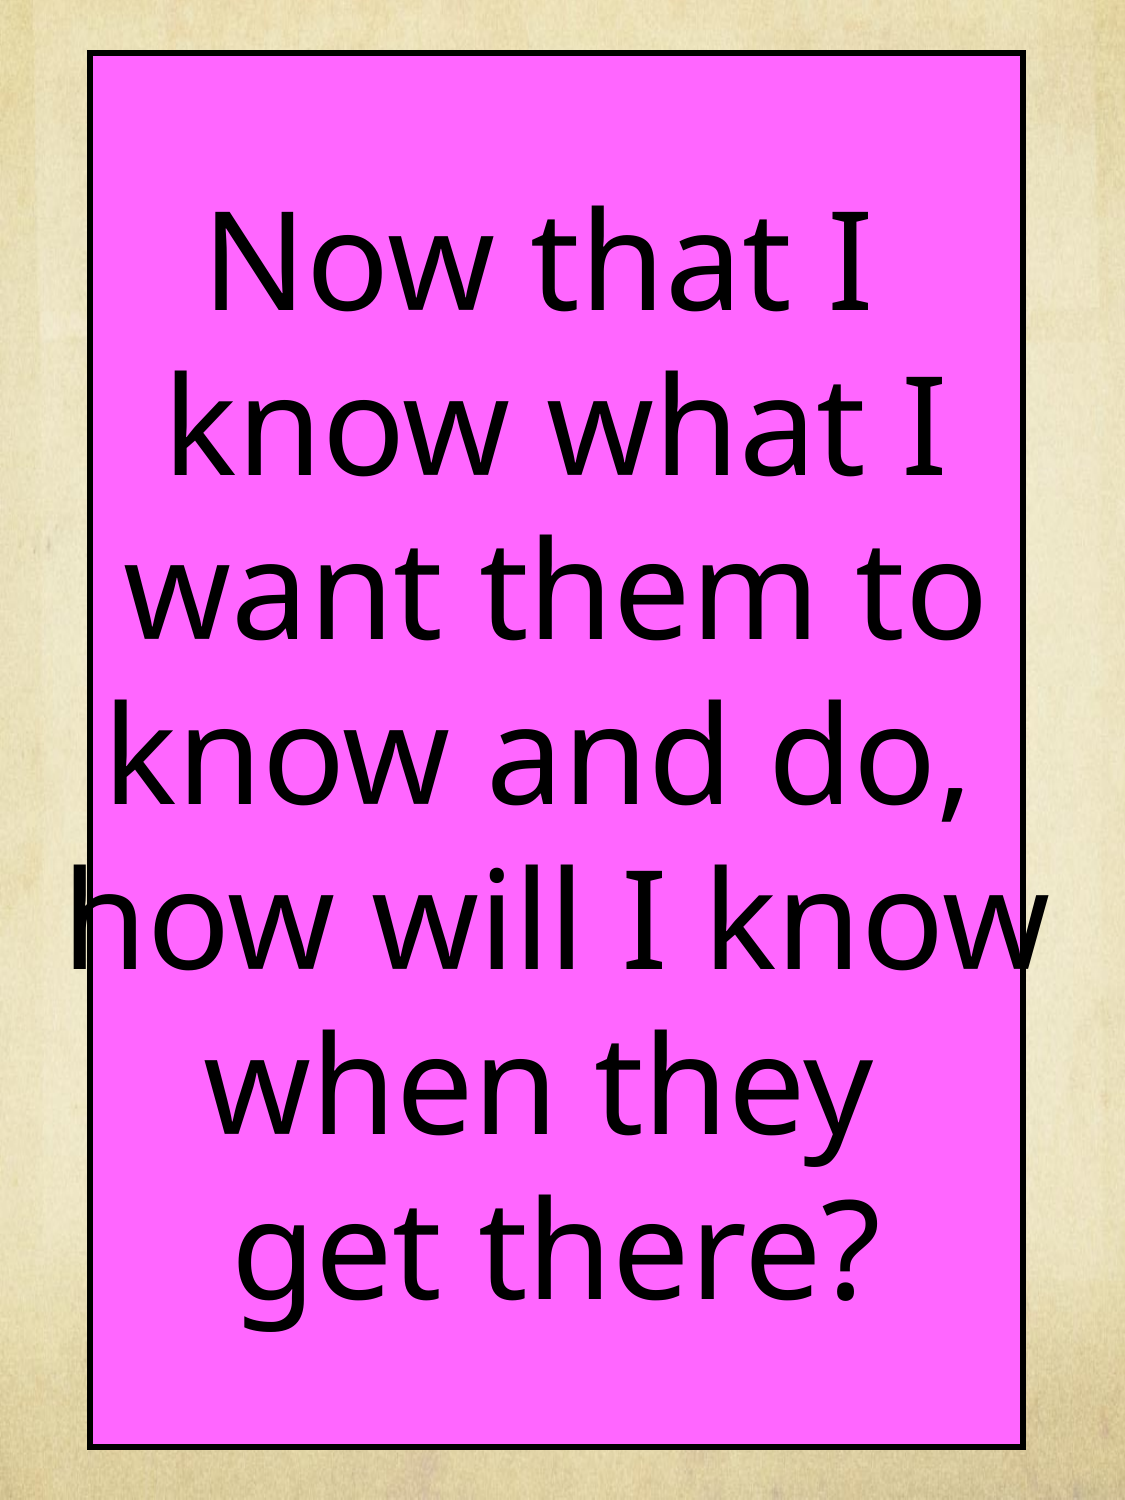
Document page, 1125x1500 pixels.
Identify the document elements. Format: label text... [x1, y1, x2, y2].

text_box Now that I know what I want them to know and do, how will I know when they get there? [90, 53, 1024, 1447]
picture [0, 0, 1125, 1500]
